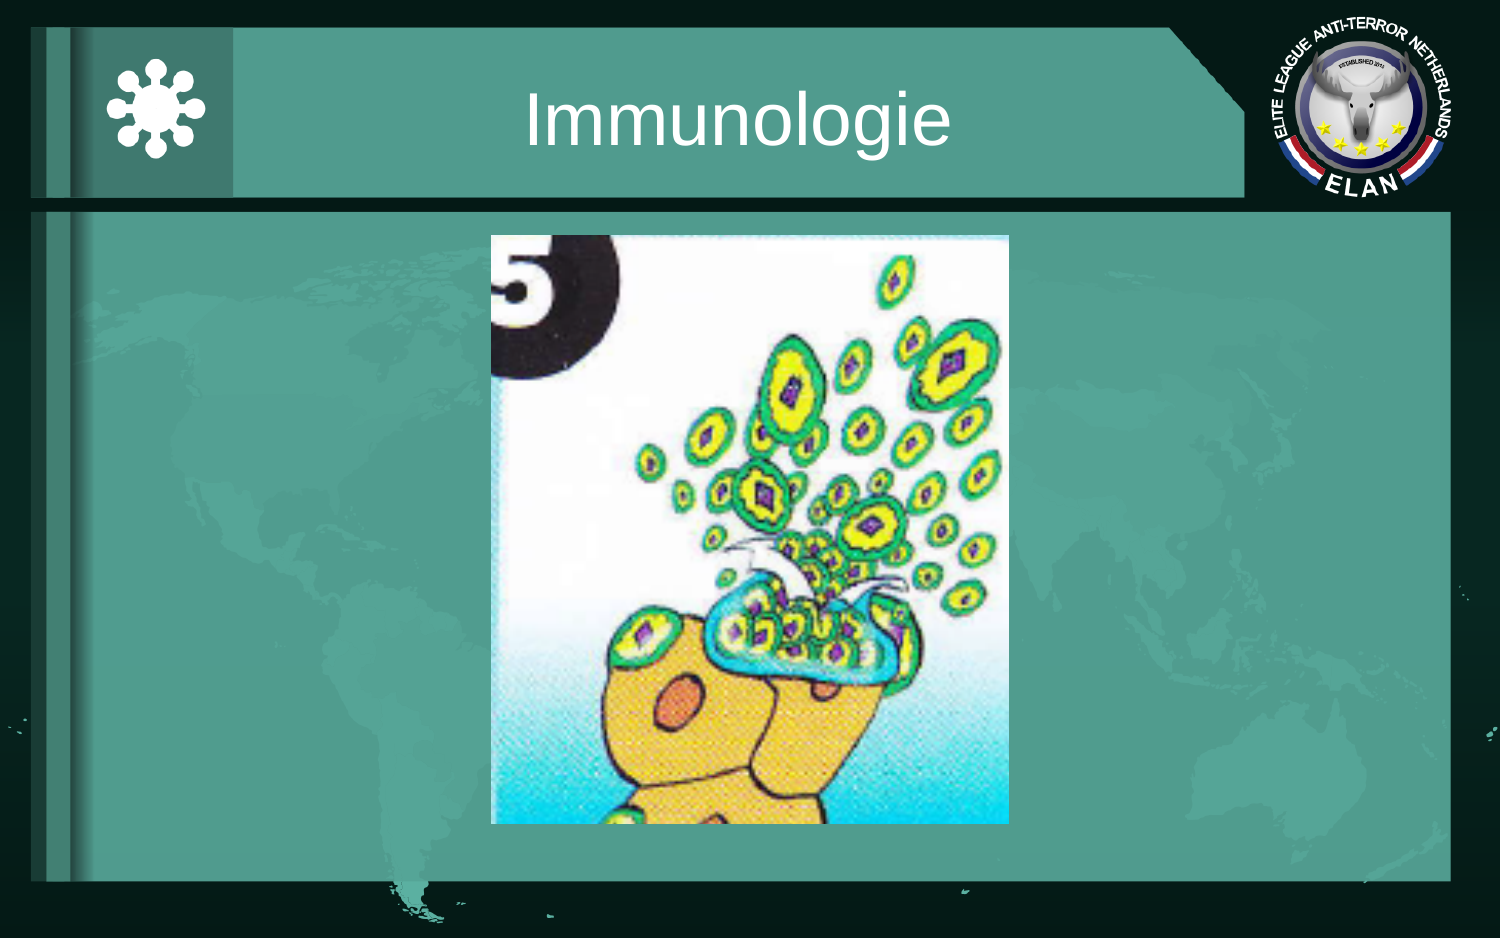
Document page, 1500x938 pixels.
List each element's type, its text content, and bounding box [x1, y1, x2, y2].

title Immunologie [230, 37, 1247, 194]
picture [0, 0, 1500, 938]
